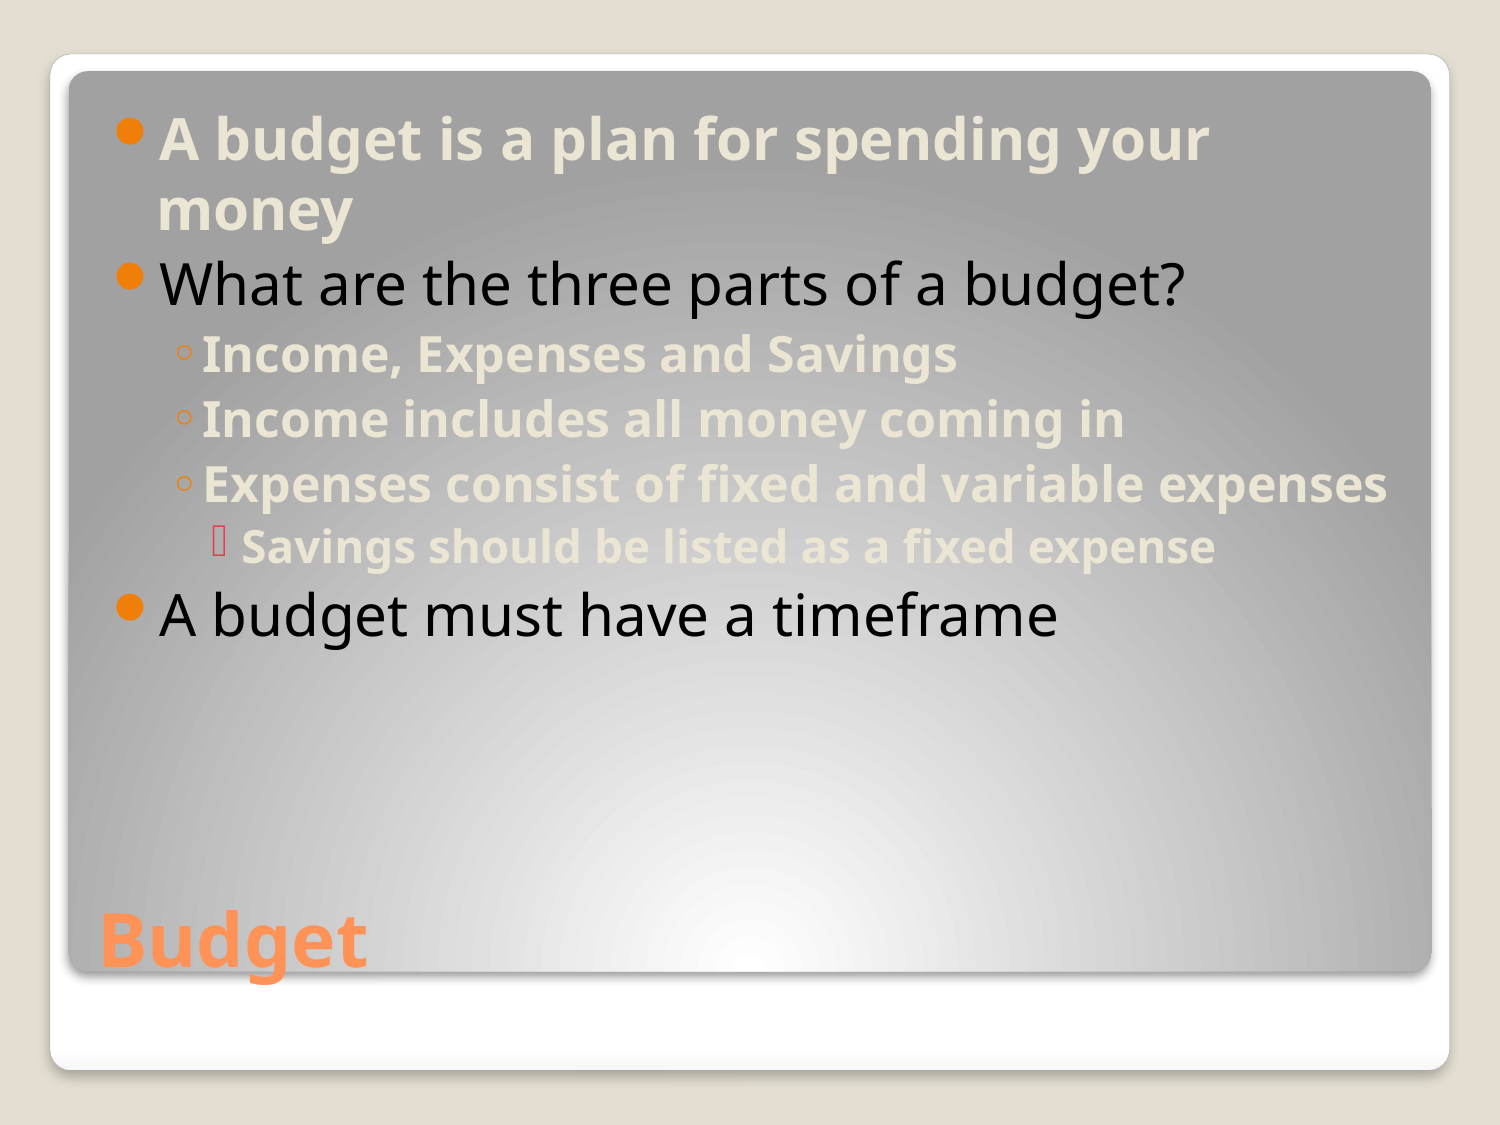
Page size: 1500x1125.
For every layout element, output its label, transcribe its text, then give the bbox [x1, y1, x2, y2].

list A budget is a plan for spending your money What are the three parts of a budget? Income, Expenses and Savings Income includes all money coming in Expenses consist of fixed and variable expenses Savings should be listed as a fixed expense A budget must have a timeframe [82, 86, 1425, 774]
title Budget [82, 817, 1425, 990]
